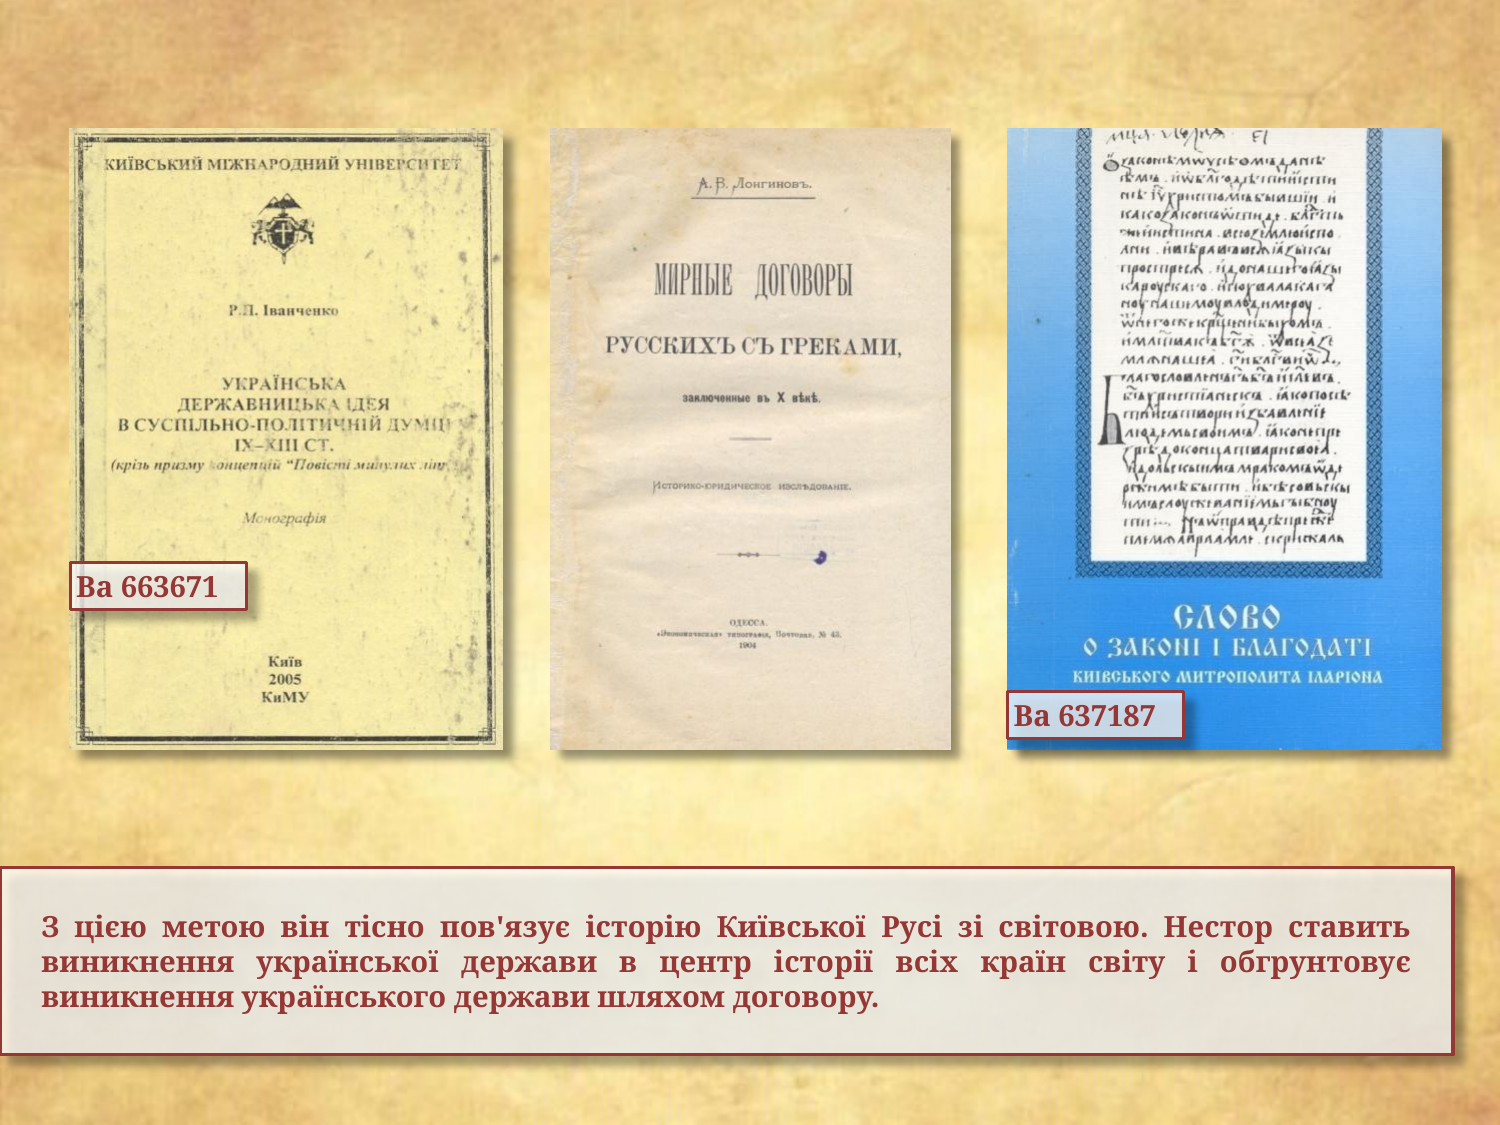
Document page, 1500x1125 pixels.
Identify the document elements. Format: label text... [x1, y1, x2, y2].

picture [1007, 128, 1442, 751]
text_box З цією метою він тісно пов'язує історію Київської Русі зі світовою. Нестор ставить виникнення української держави в центр історії всіх країн світу і обгрунтовує виникнення українського держави шляхом договору. [0, 867, 1453, 1055]
picture [69, 128, 503, 751]
text_box Вс 31791 [0, 0, 1500, 1125]
picture [550, 128, 951, 751]
